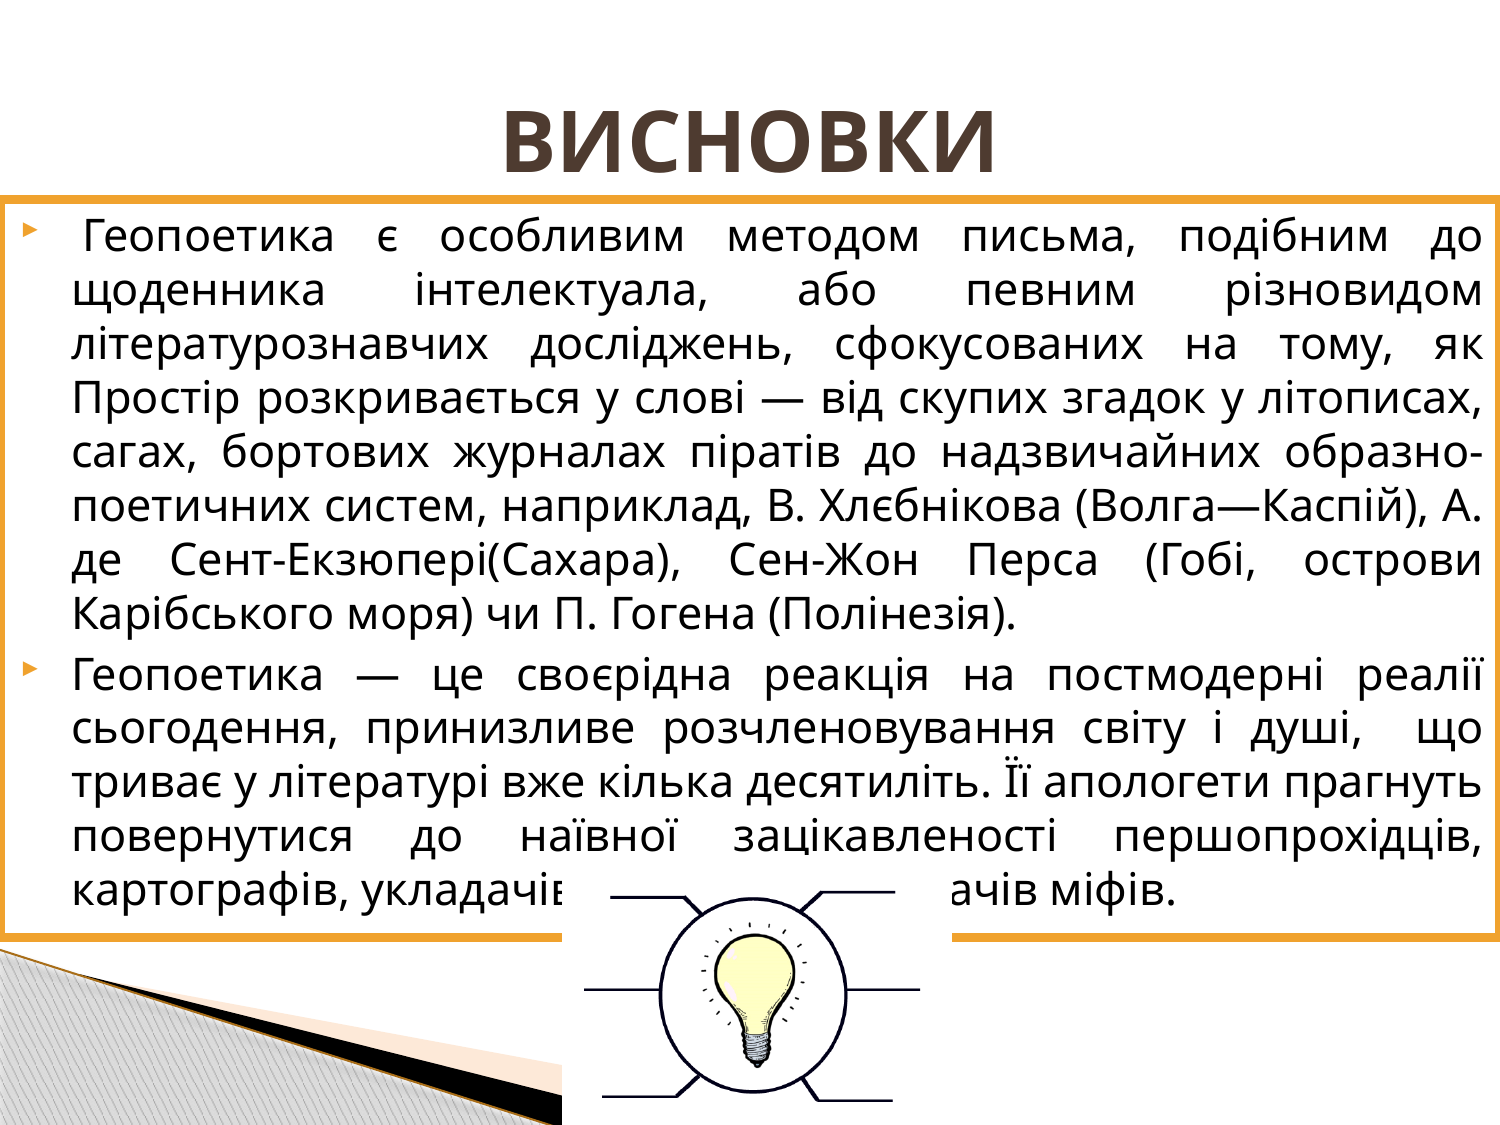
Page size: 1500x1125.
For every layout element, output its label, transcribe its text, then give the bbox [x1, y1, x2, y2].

list Геопоетика є особливим методом письма, подібним до щоденника інтелектуала, або певним різновидом літературознавчих досліджень, сфокусованих на тому, як Простір розкривається у слові — від скупих згадок у літописах, сагах, бортових журналах піратів до надзвичайних образно-поетичних систем, наприклад, В. Хлєбнікова (Волга—Каспій), А. де Сент-Екзюпері(Сахара), Сен-Жон Перса (Гобі, острови Карібського моря) чи П. Гогена (Полінезія). Геопоетика — це своєрідна реакція на постмодерні реалії сьогодення, принизливе розчленовування світу і душі, що триває у літературі вже кілька десятиліть. Її апологети прагнуть повернутися до наївної зацікавленості першопрохідців, картографів, укладачів словників і збирачів міфів. [0, 195, 1500, 942]
picture [562, 855, 952, 1125]
title ВИСНОВКИ [75, 45, 1425, 233]
